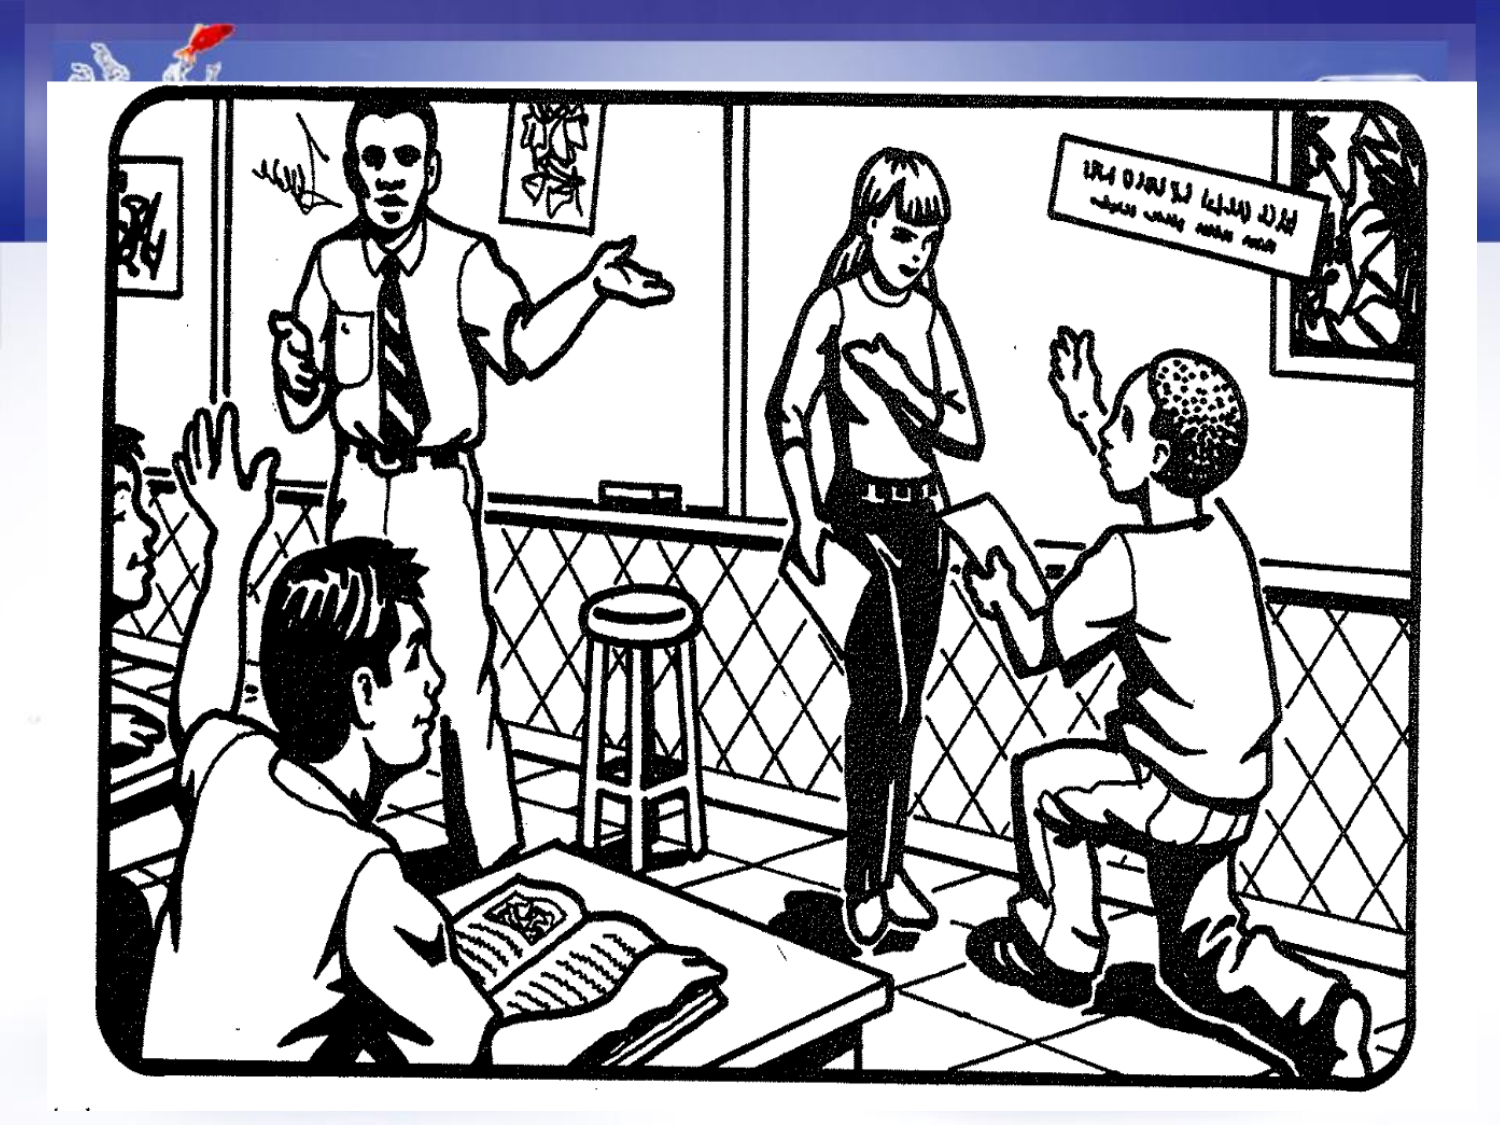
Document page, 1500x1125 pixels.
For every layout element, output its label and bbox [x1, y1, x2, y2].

list [246, 0, 1277, 1125]
picture [1277, 0, 1500, 1125]
picture [0, 0, 246, 1125]
